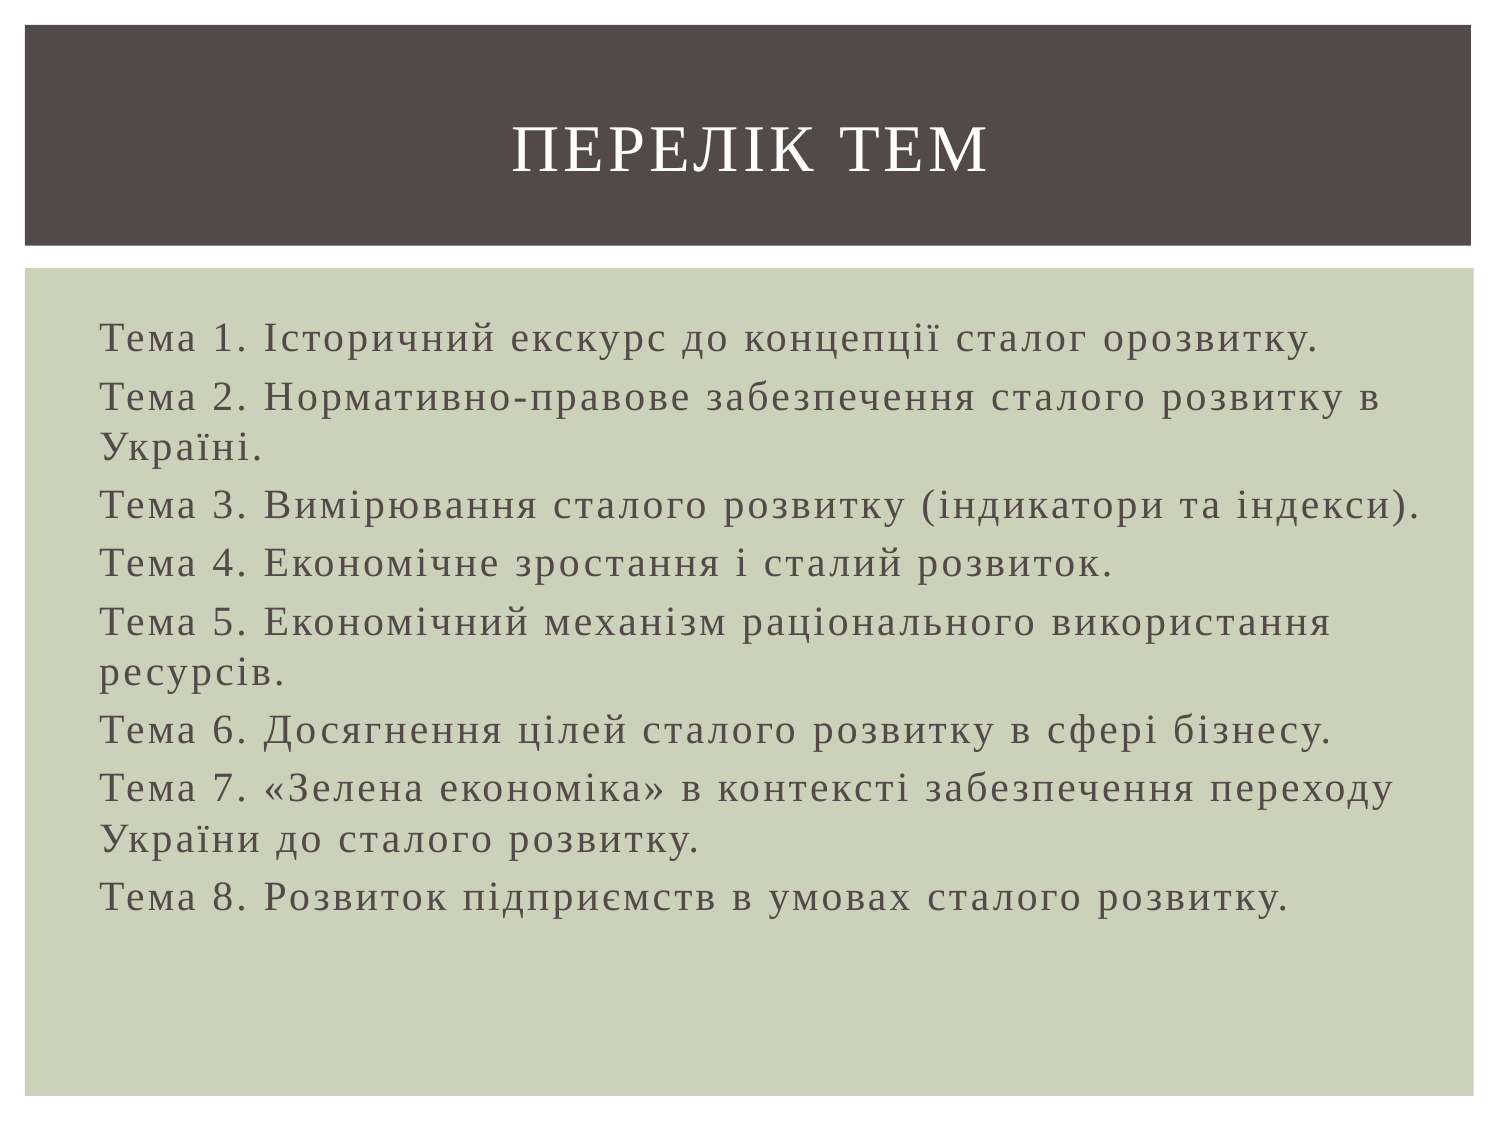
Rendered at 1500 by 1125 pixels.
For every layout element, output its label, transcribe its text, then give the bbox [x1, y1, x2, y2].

list Тема 1. Історичний екскурс до концепції сталог орозвитку. Тема 2. Нормативно-правове забезпечення сталого розвитку в Україні. Тема 3. Вимірювання сталого розвитку (індикатори та індекси). Тема 4. Економічне зростання і сталий розвиток. Тема 5. Економічний механізм раціонального використання ресурсів. Тема 6. Досягнення цілей сталого розвитку в сфері бізнесу. Тема 7. «Зелена економіка» в контексті забезпечення переходу України до сталого розвитку. Тема 8. Розвиток підприємств в умовах сталого розвитку. [76, 302, 1483, 1026]
title Перелік тем [62, 58, 1438, 232]
